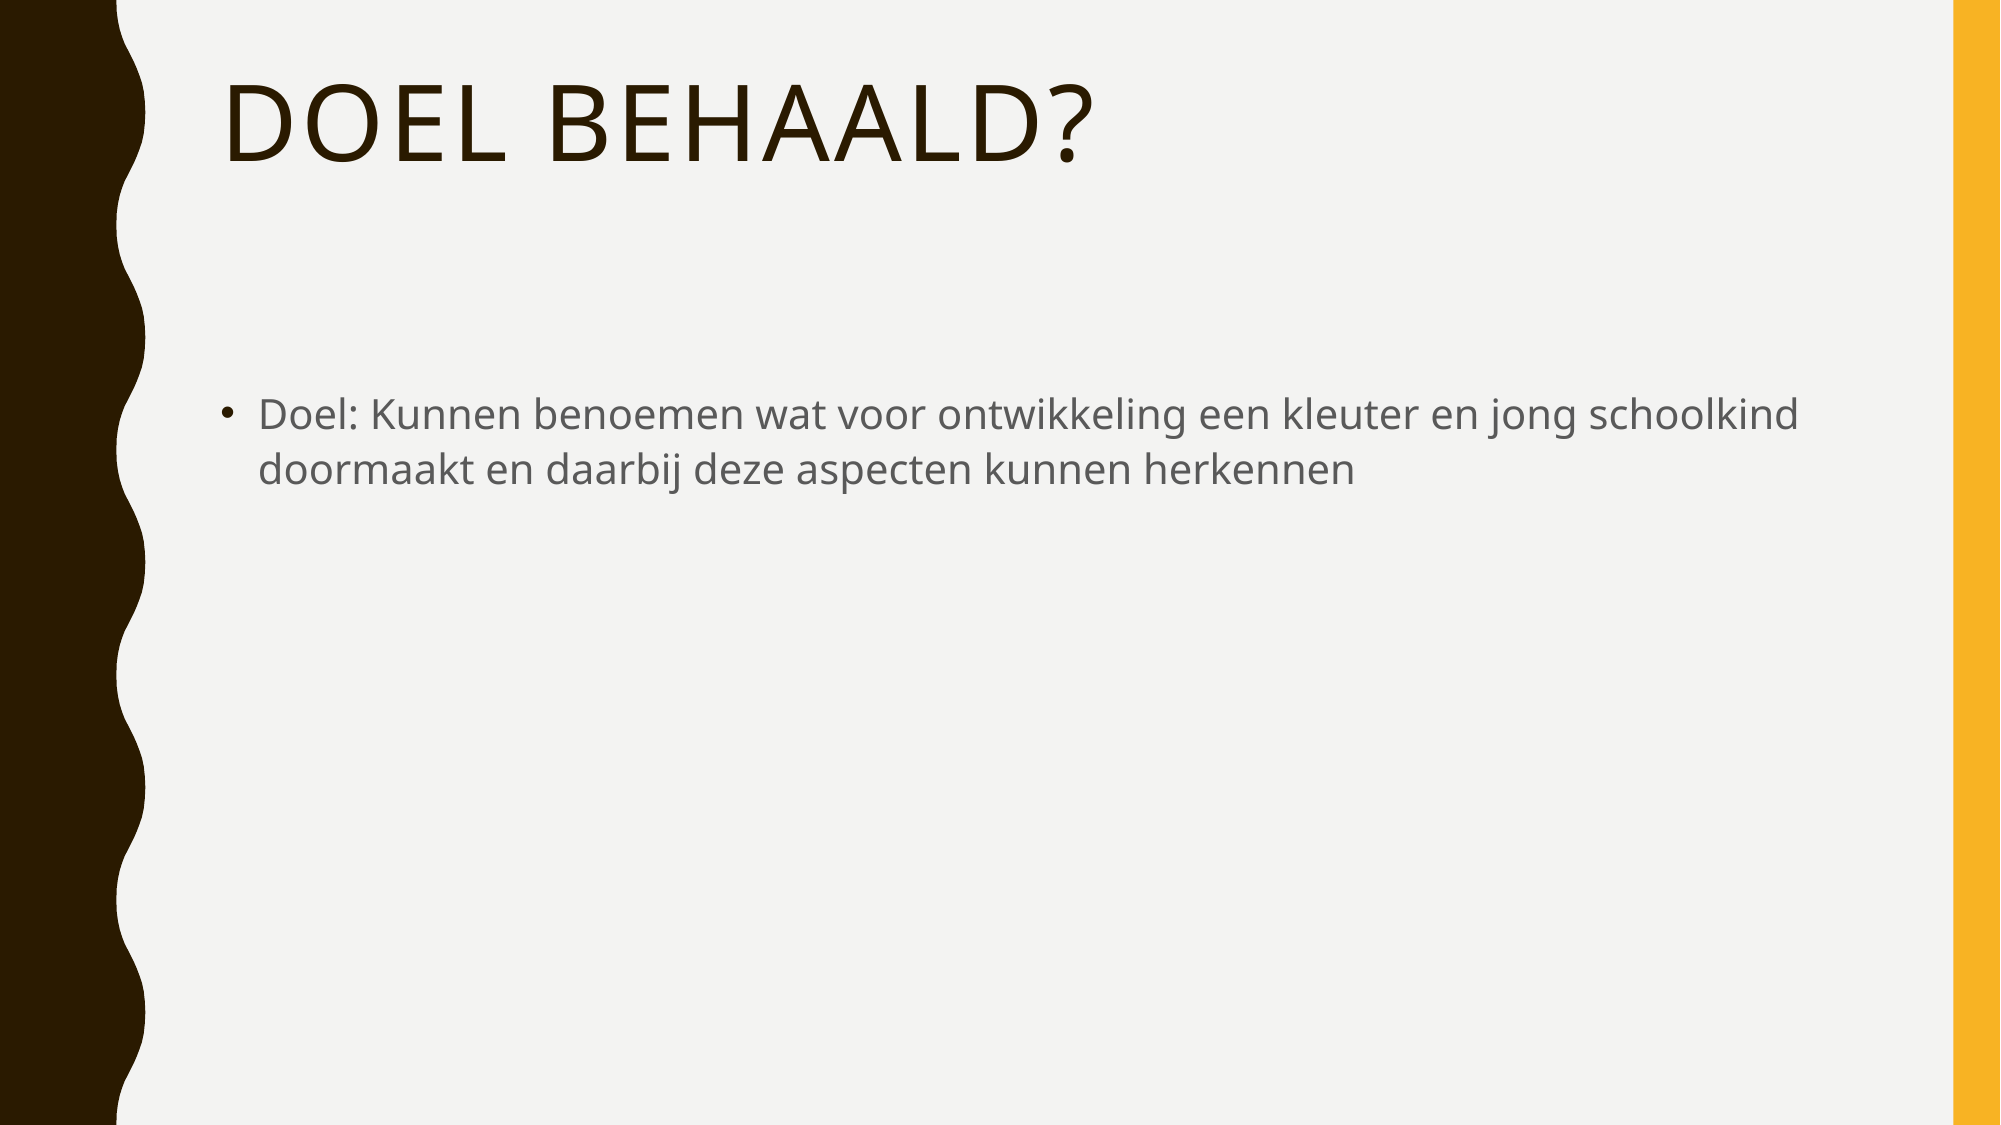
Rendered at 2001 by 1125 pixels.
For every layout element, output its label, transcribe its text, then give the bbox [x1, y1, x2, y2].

list Doel: Kunnen benoemen wat voor ontwikkeling een kleuter en jong schoolkind doormaakt en daarbij deze aspecten kunnen herkennen [205, 375, 1875, 965]
title Doel behaald? [205, 62, 1875, 308]
